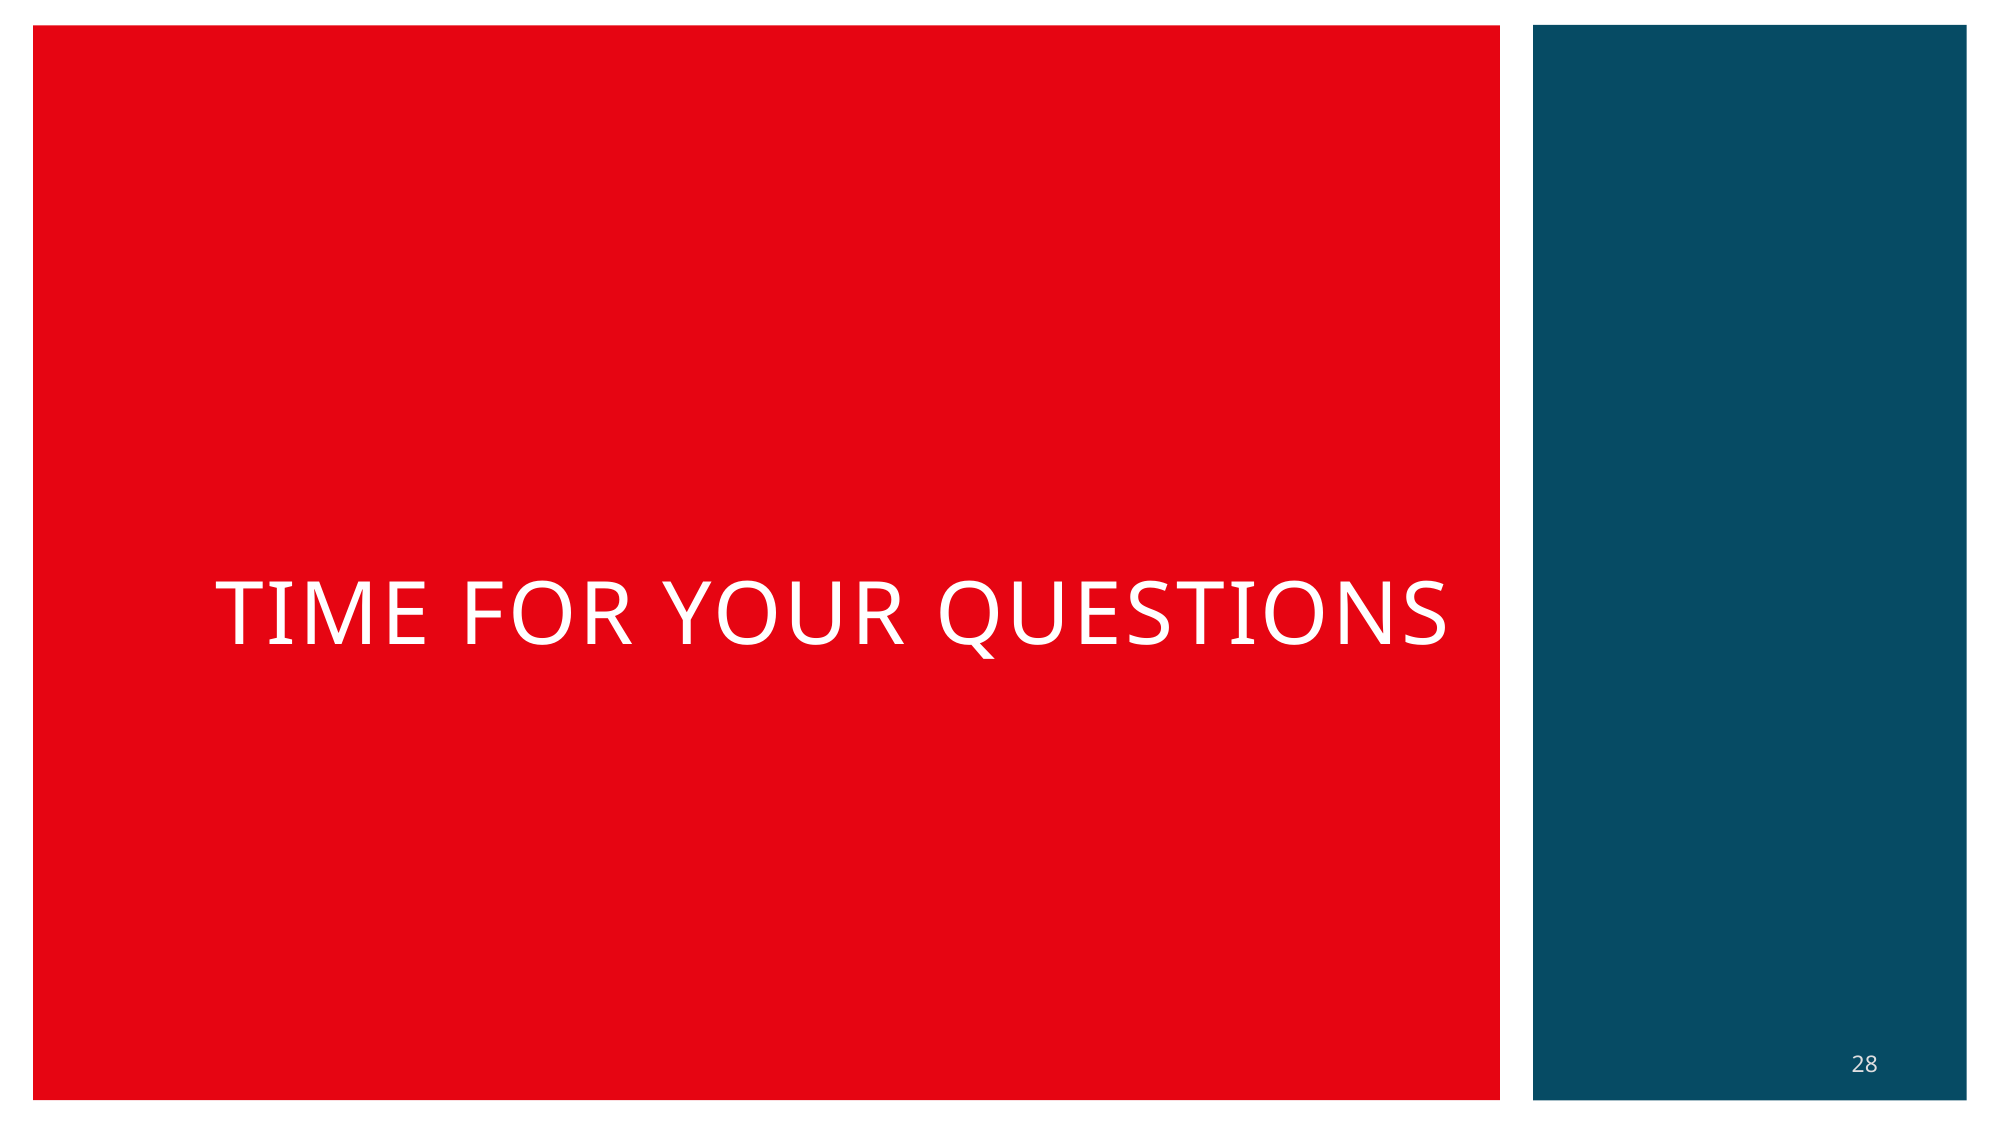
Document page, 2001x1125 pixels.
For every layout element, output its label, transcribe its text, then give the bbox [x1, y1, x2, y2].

slide_number 28 [1800, 1041, 1930, 1089]
title Time for your Questions [83, 474, 1467, 745]
